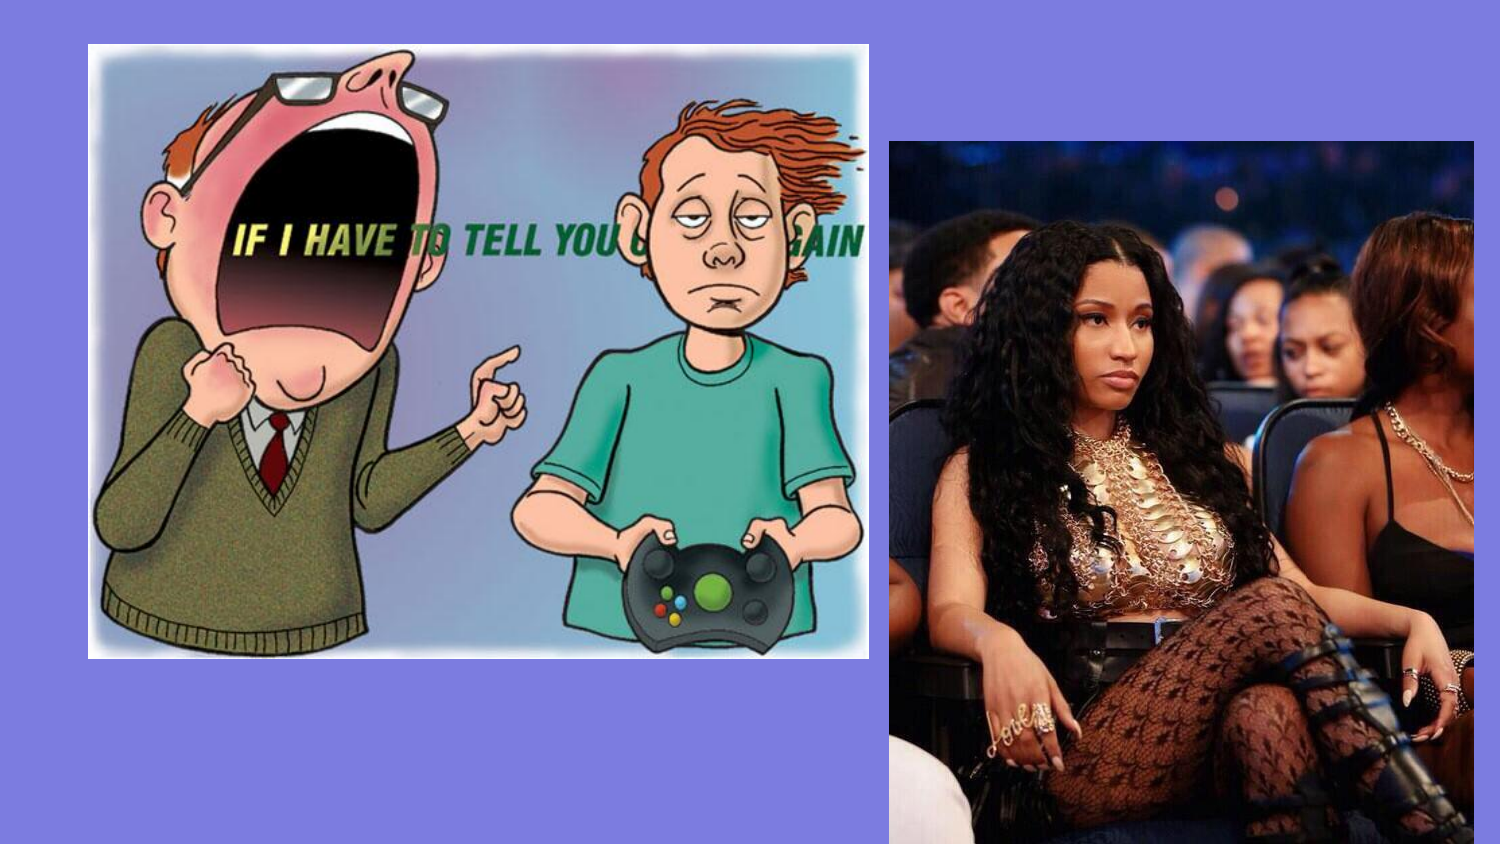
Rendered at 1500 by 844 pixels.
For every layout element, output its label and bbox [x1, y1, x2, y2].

picture [87, 44, 869, 659]
picture [889, 141, 1474, 844]
